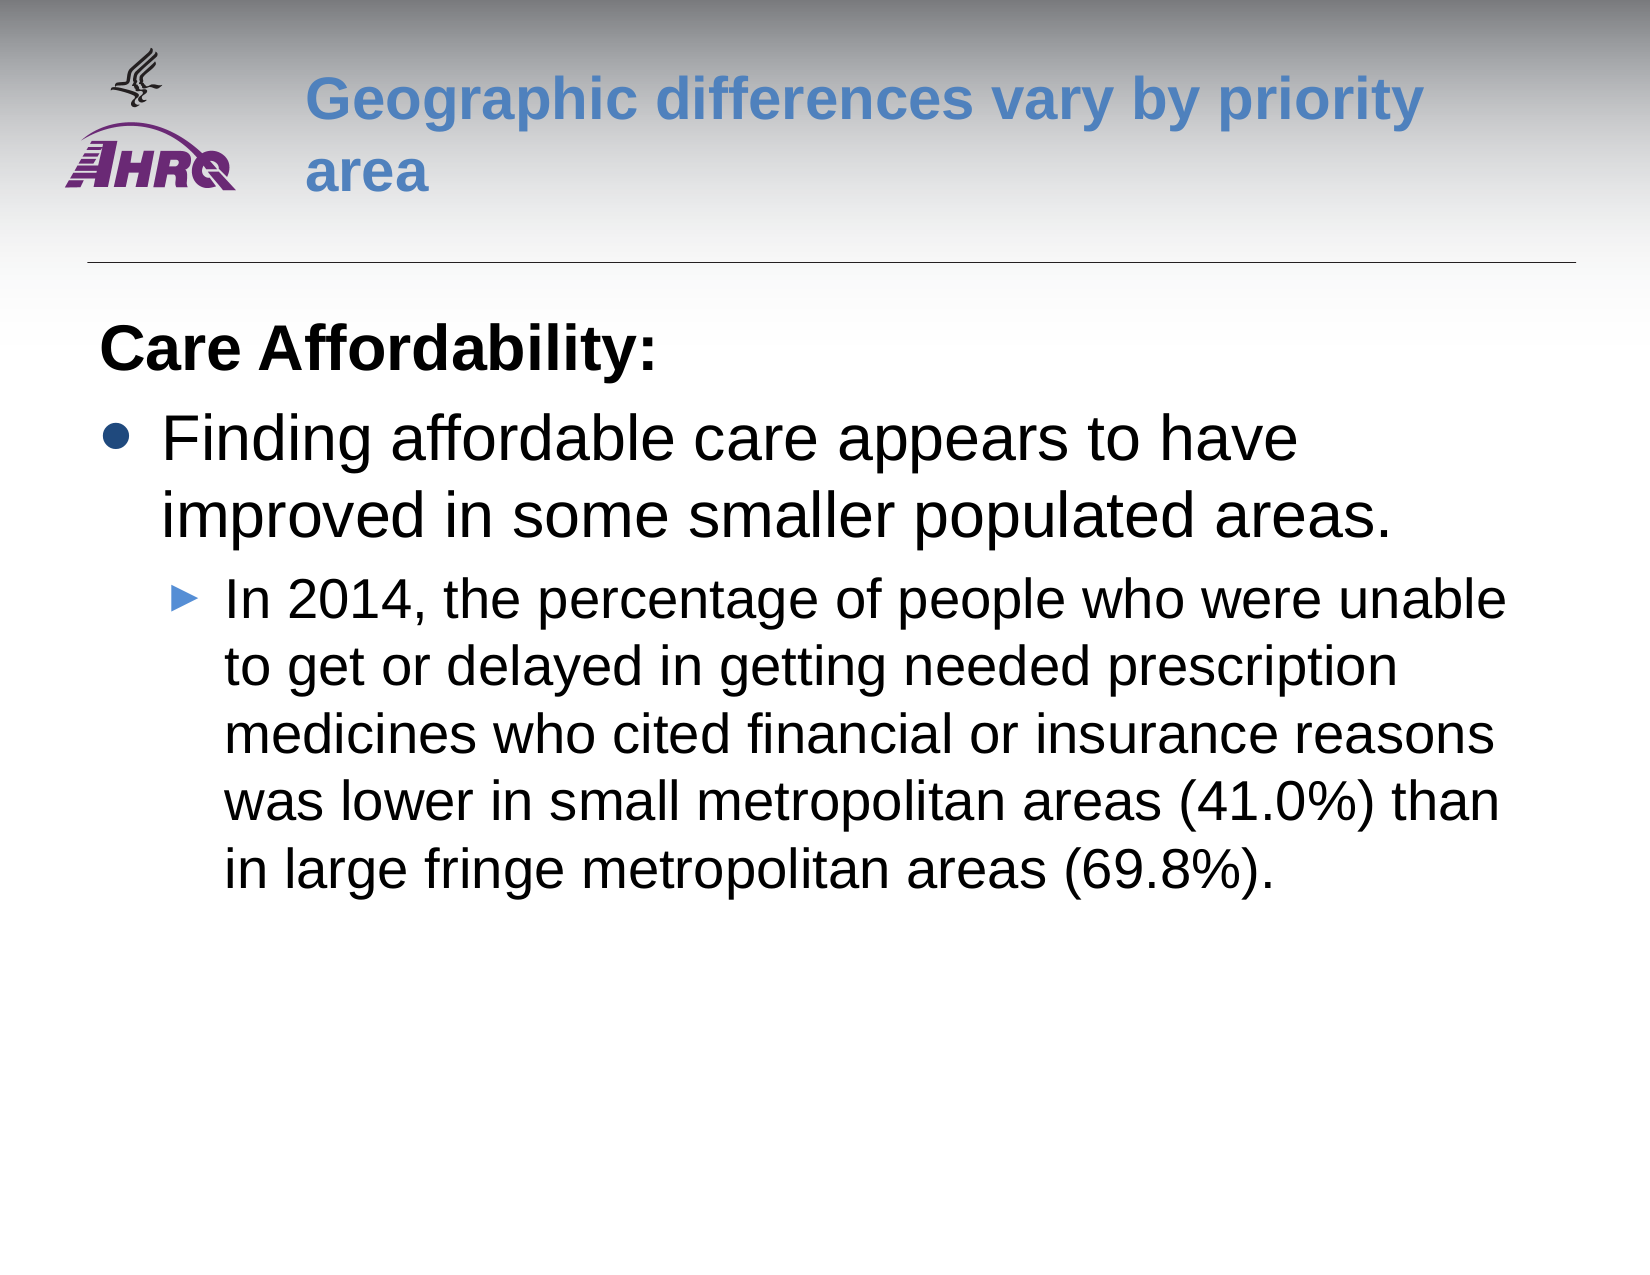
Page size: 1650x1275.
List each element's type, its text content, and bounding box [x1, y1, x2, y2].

picture [0, 0, 1650, 1275]
title Geographic differences vary by priority area [288, 51, 1568, 213]
list Care Affordability: Finding affordable care appears to have improved in some smaller populated areas. In 2014, the percentage of people who were unable to get or delayed in getting needed prescription medicines who cited financial or insurance reasons was lower in small metropolitan areas (41.0%) than in large fringe metropolitan areas (69.8%). [82, 297, 1568, 1063]
